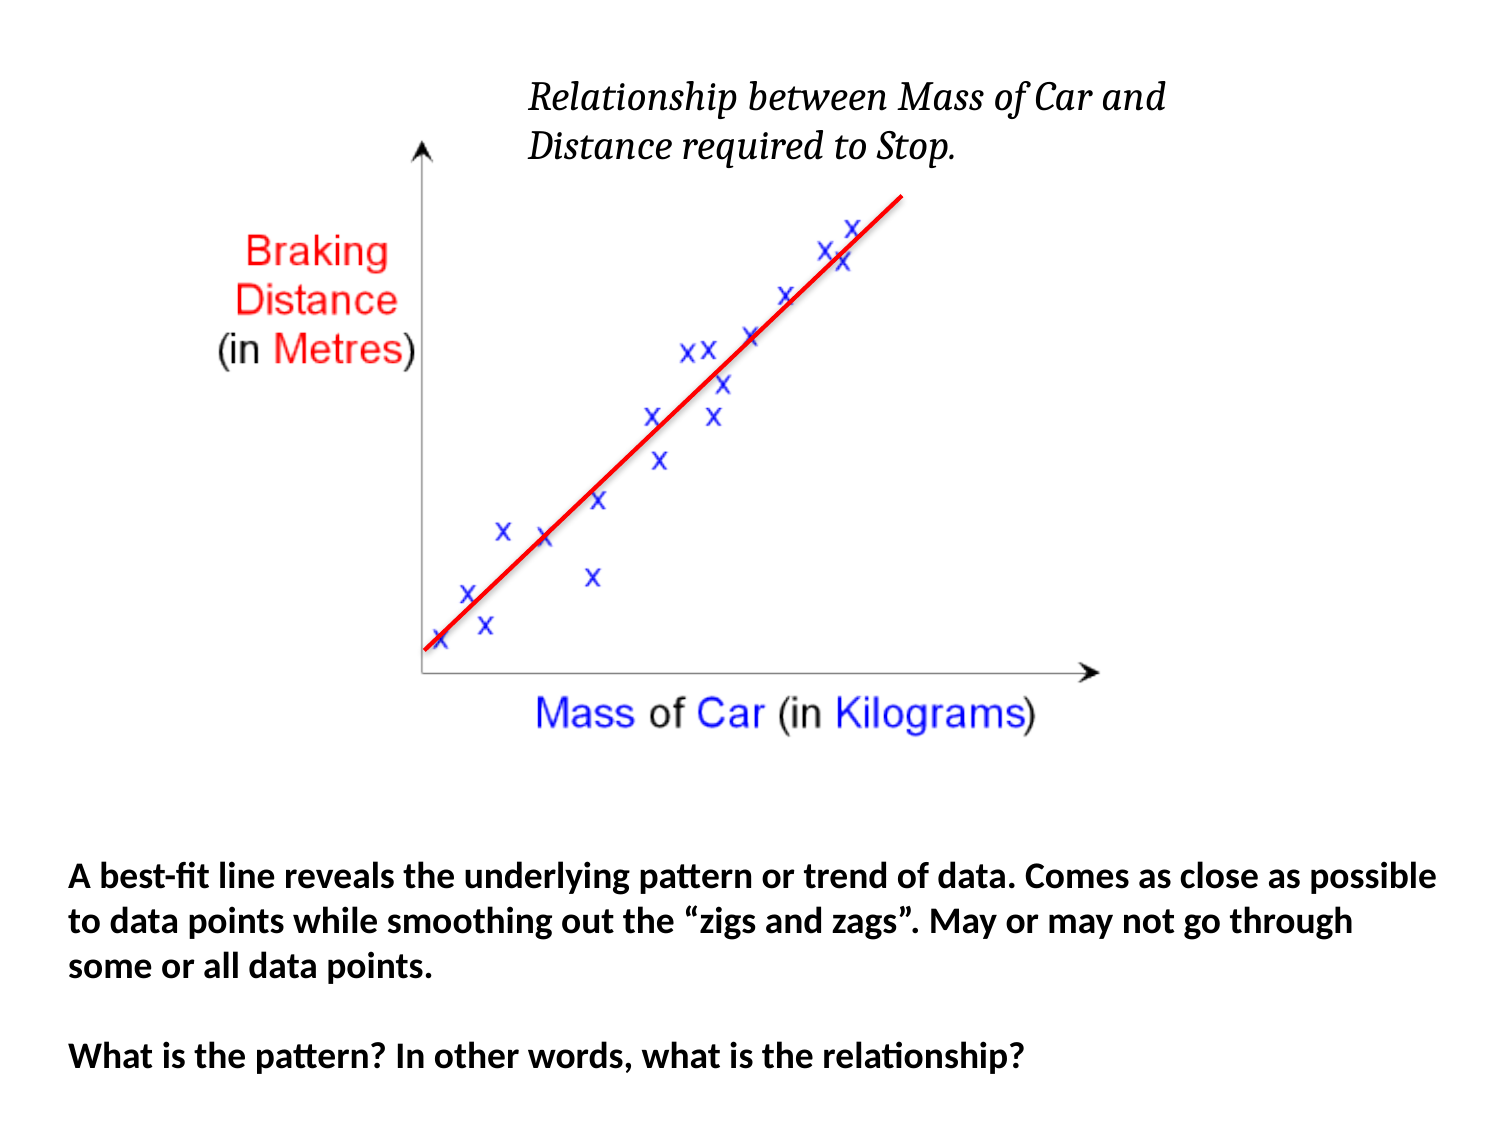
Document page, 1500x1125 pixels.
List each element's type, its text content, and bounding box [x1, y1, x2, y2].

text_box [423, 195, 903, 651]
text_box Relationship between Mass of Car and Distance required to Stop. [513, 60, 1225, 176]
text_box A best-fit line reveals the underlying pattern or trend of data. Comes as close as possible to data points while smoothing out the “zigs and zags”. May or may not go through some or all data points. What is the pattern? In other words, what is the relationship? [53, 843, 1459, 1084]
picture [212, 120, 1110, 746]
